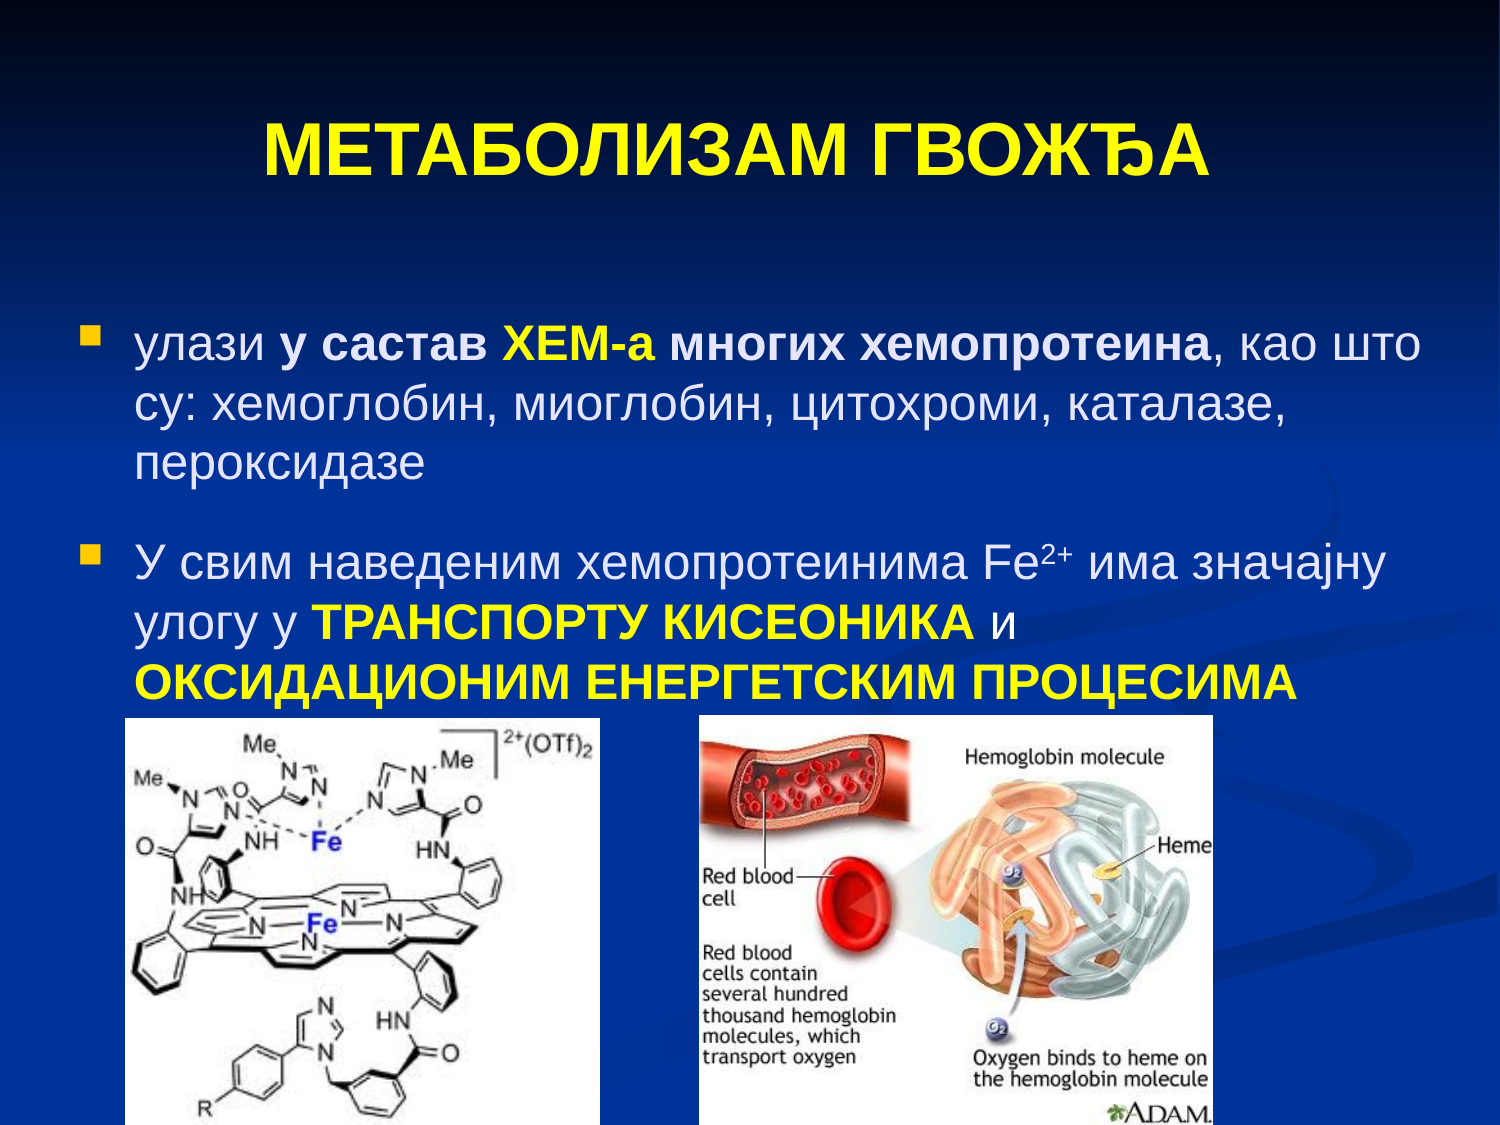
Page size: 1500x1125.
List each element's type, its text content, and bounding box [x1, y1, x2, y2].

picture [124, 718, 601, 1125]
picture [699, 714, 1213, 1125]
list улази у састав ХЕМ-а многих хемопротеина, као што су: хемоглобин, миоглобин, цитохроми, каталазе, пероксидазе У свим наведеним хемопротеинима Fе2+ има значајну улогу у ТРАНСПОРТУ КИСЕОНИКА и ОКСИДАЦИОНИМ ЕНЕРГЕТСКИМ ПРОЦЕСИМА [62, 212, 1451, 801]
title МЕТАБОЛИЗАМ ГВОЖЂА [74, 44, 1426, 212]
